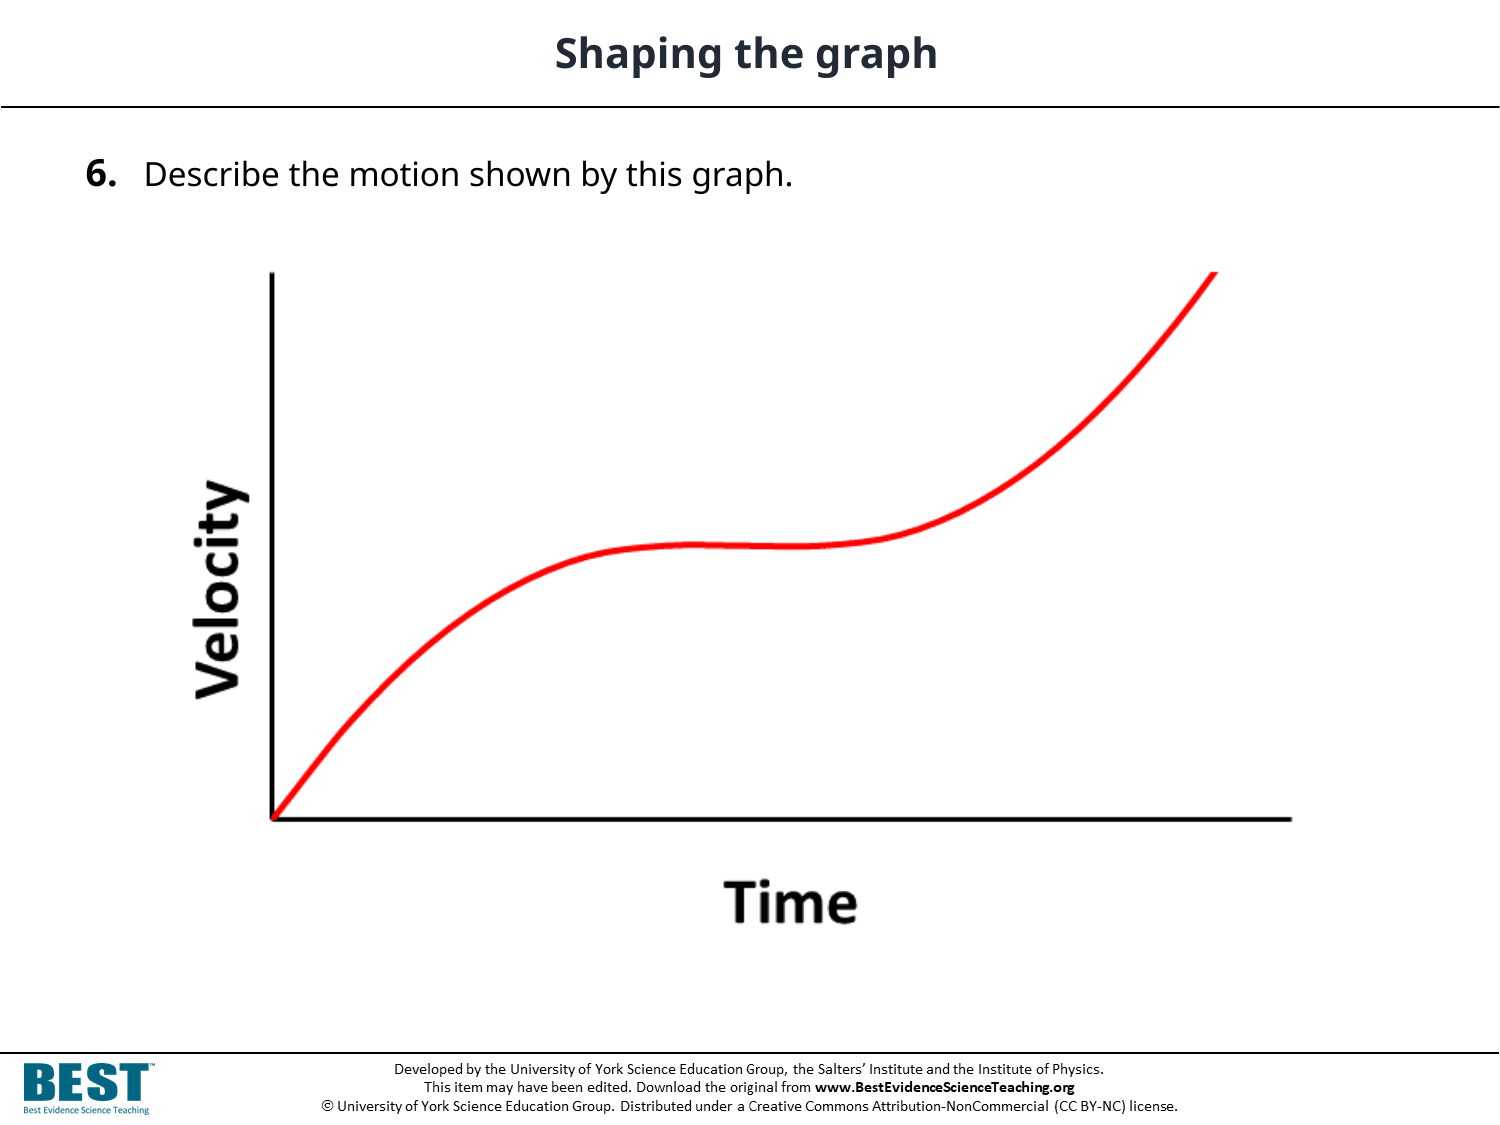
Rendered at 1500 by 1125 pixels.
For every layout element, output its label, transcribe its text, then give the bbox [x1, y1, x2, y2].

picture [0, 106, 1500, 1125]
text_box Shaping the graph [23, 4, 1471, 99]
